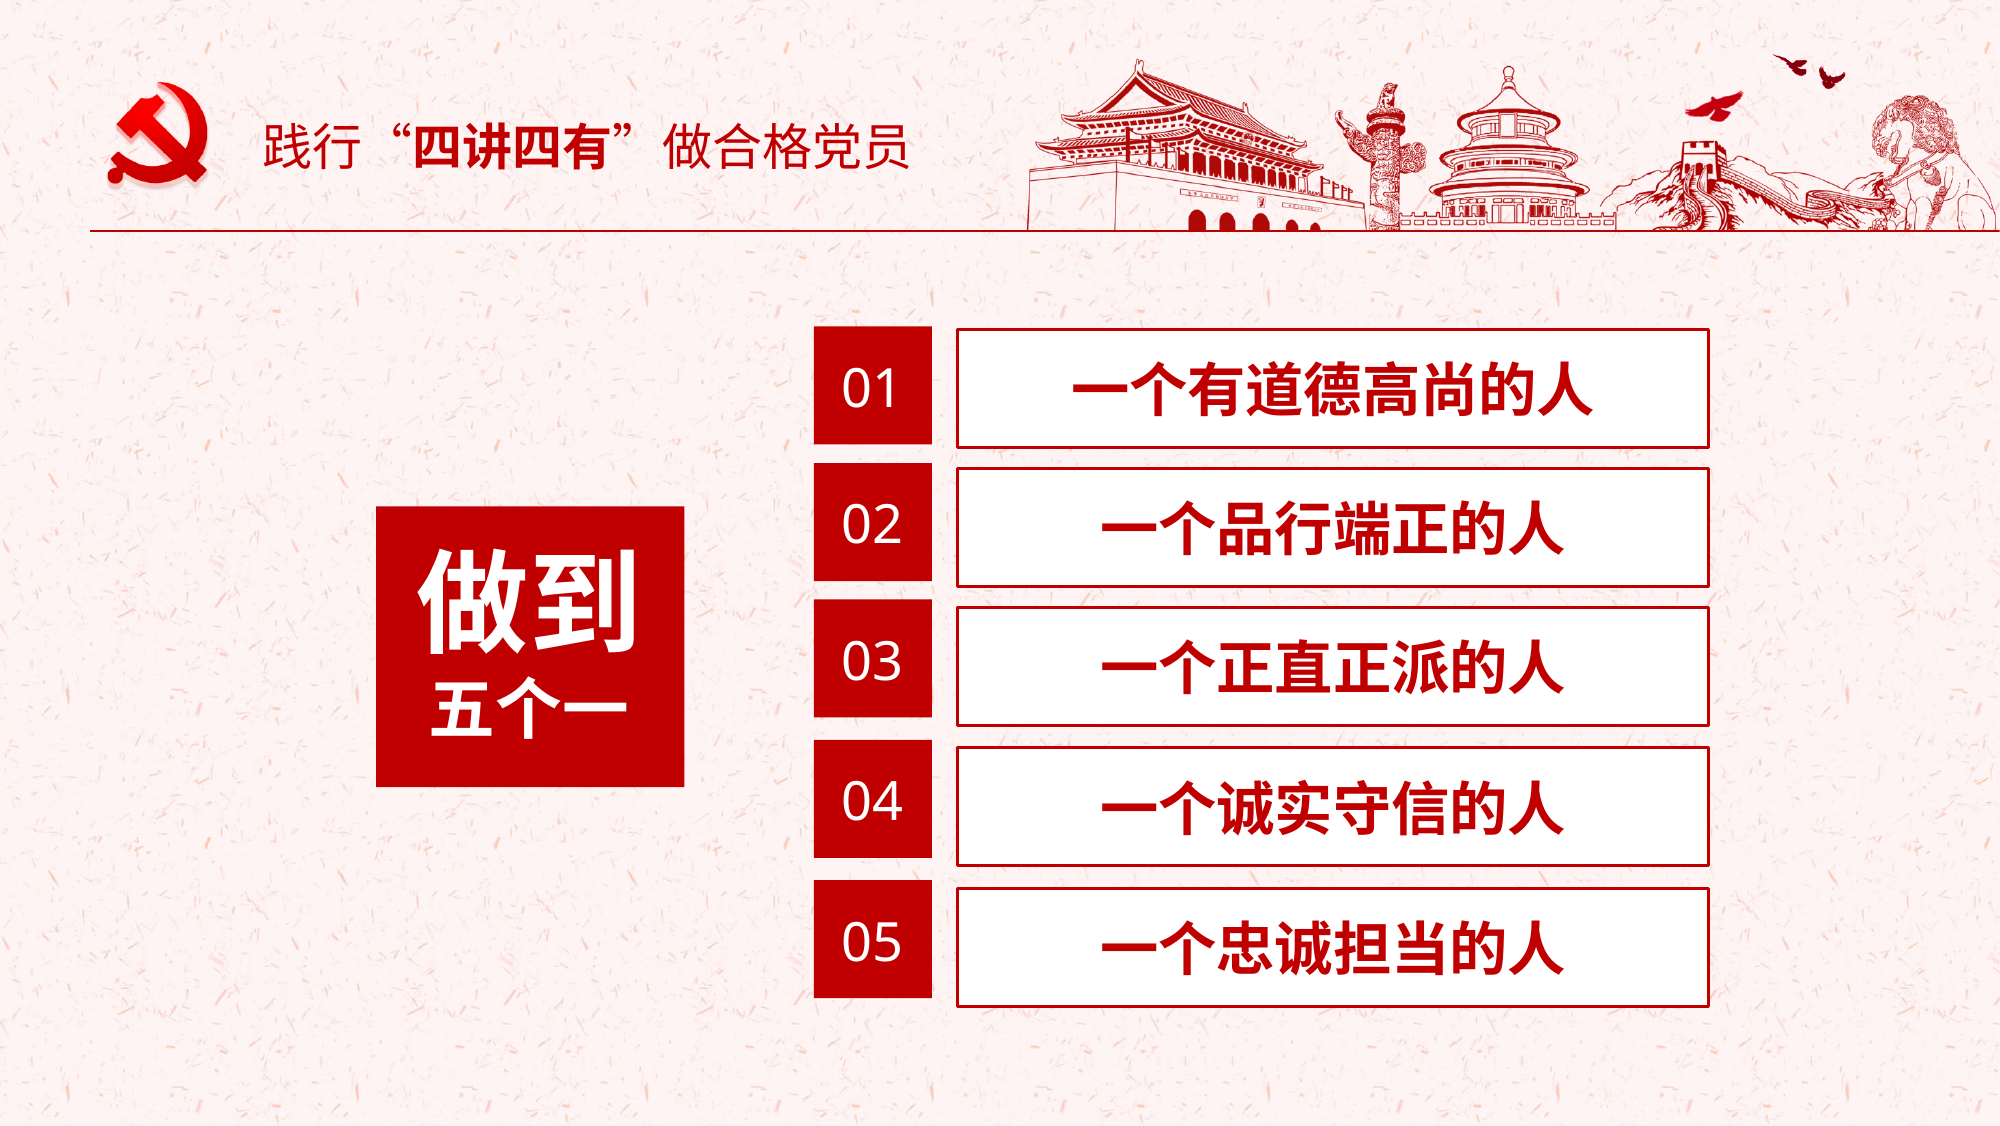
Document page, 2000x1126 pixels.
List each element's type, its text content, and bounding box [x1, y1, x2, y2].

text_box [813, 739, 933, 859]
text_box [813, 599, 933, 718]
text_box 一个有道德高尚的人 [956, 327, 1711, 450]
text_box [375, 506, 685, 788]
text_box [813, 326, 933, 445]
text_box 一个品行端正的人 [956, 466, 1711, 588]
text_box 一个忠诚担当的人 [956, 886, 1711, 1008]
picture [0, 0, 2000, 1126]
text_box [813, 462, 933, 582]
text_box 一个诚实守信的人 [956, 746, 1711, 868]
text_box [813, 879, 933, 999]
text_box 一个正直正派的人 [956, 605, 1711, 727]
list 践行“四讲四有”做合格党员 [247, 78, 1035, 173]
